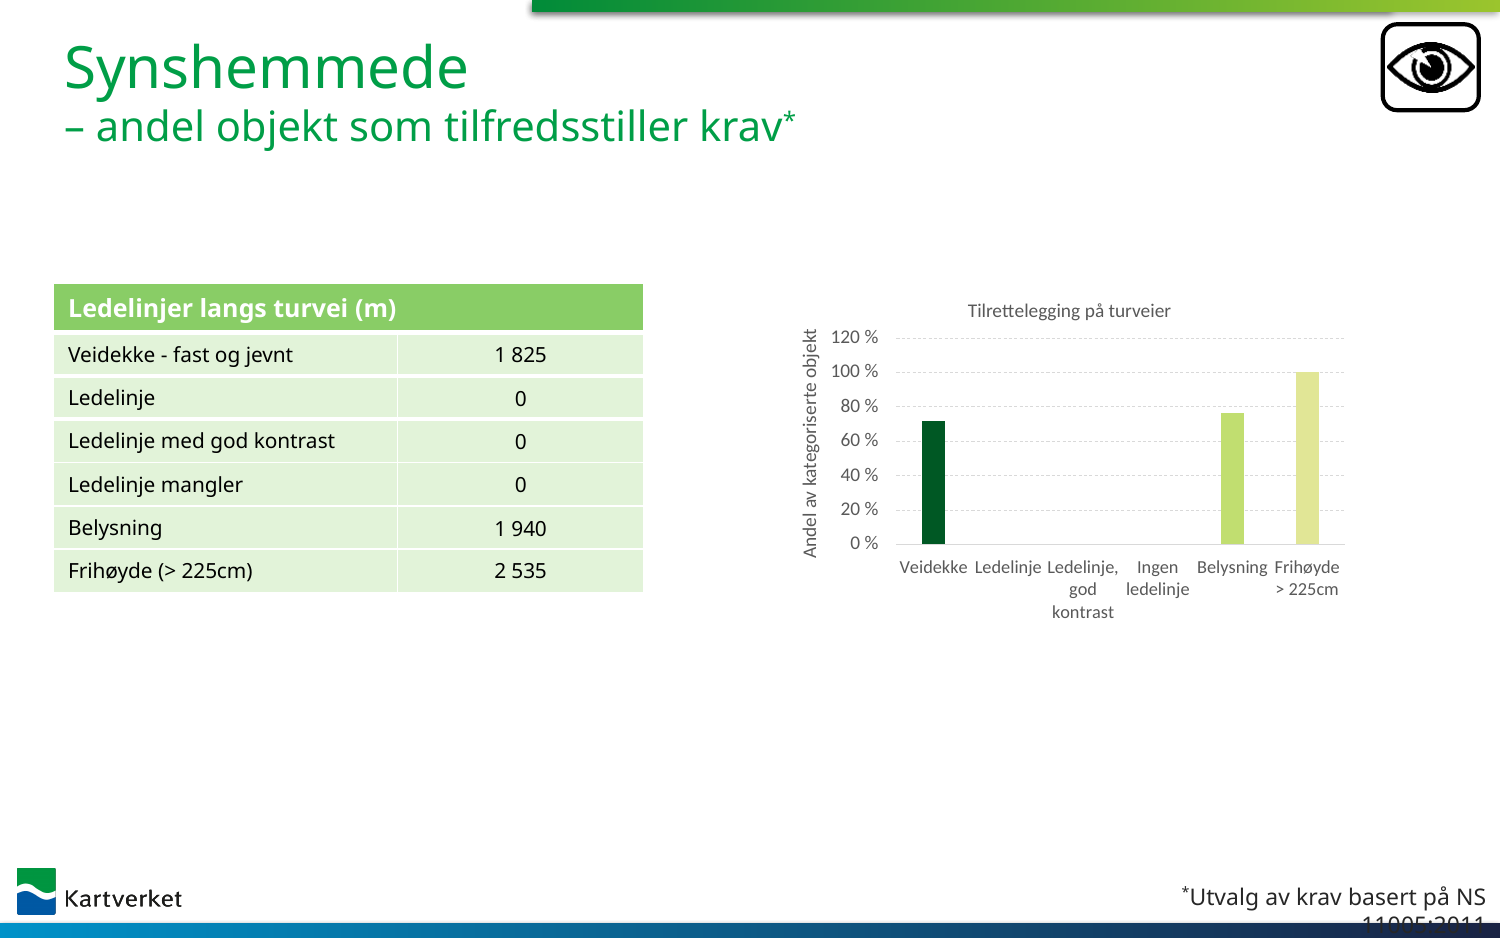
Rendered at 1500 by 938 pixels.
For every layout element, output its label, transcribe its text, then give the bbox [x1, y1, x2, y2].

table_cell 0 [398, 463, 643, 505]
table_cell Frihøyde (> 225cm) [54, 550, 397, 592]
table_cell 1 940 [398, 507, 643, 548]
table_cell Ledelinje [54, 378, 397, 417]
text_box Synshemmede – andel objekt som tilfredsstiller krav* [49, 24, 1431, 158]
table_cell 0 [398, 421, 643, 462]
table_cell Veidekke - fast og jevnt [54, 335, 397, 374]
table_cell 1 825 [398, 335, 643, 374]
text_box *Utvalg av krav basert på NS 11005:2011 [1068, 873, 1500, 938]
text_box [1382, 24, 1480, 111]
table_cell Ledelinje mangler [54, 463, 397, 505]
table_cell 0 [398, 378, 643, 417]
table_cell Belysning [54, 507, 397, 548]
table_header Ledelinjer langs turvei (m) [54, 284, 643, 330]
table_cell 2 535 [398, 550, 643, 592]
picture [791, 291, 1348, 630]
table_cell Ledelinje med god kontrast [54, 421, 397, 462]
